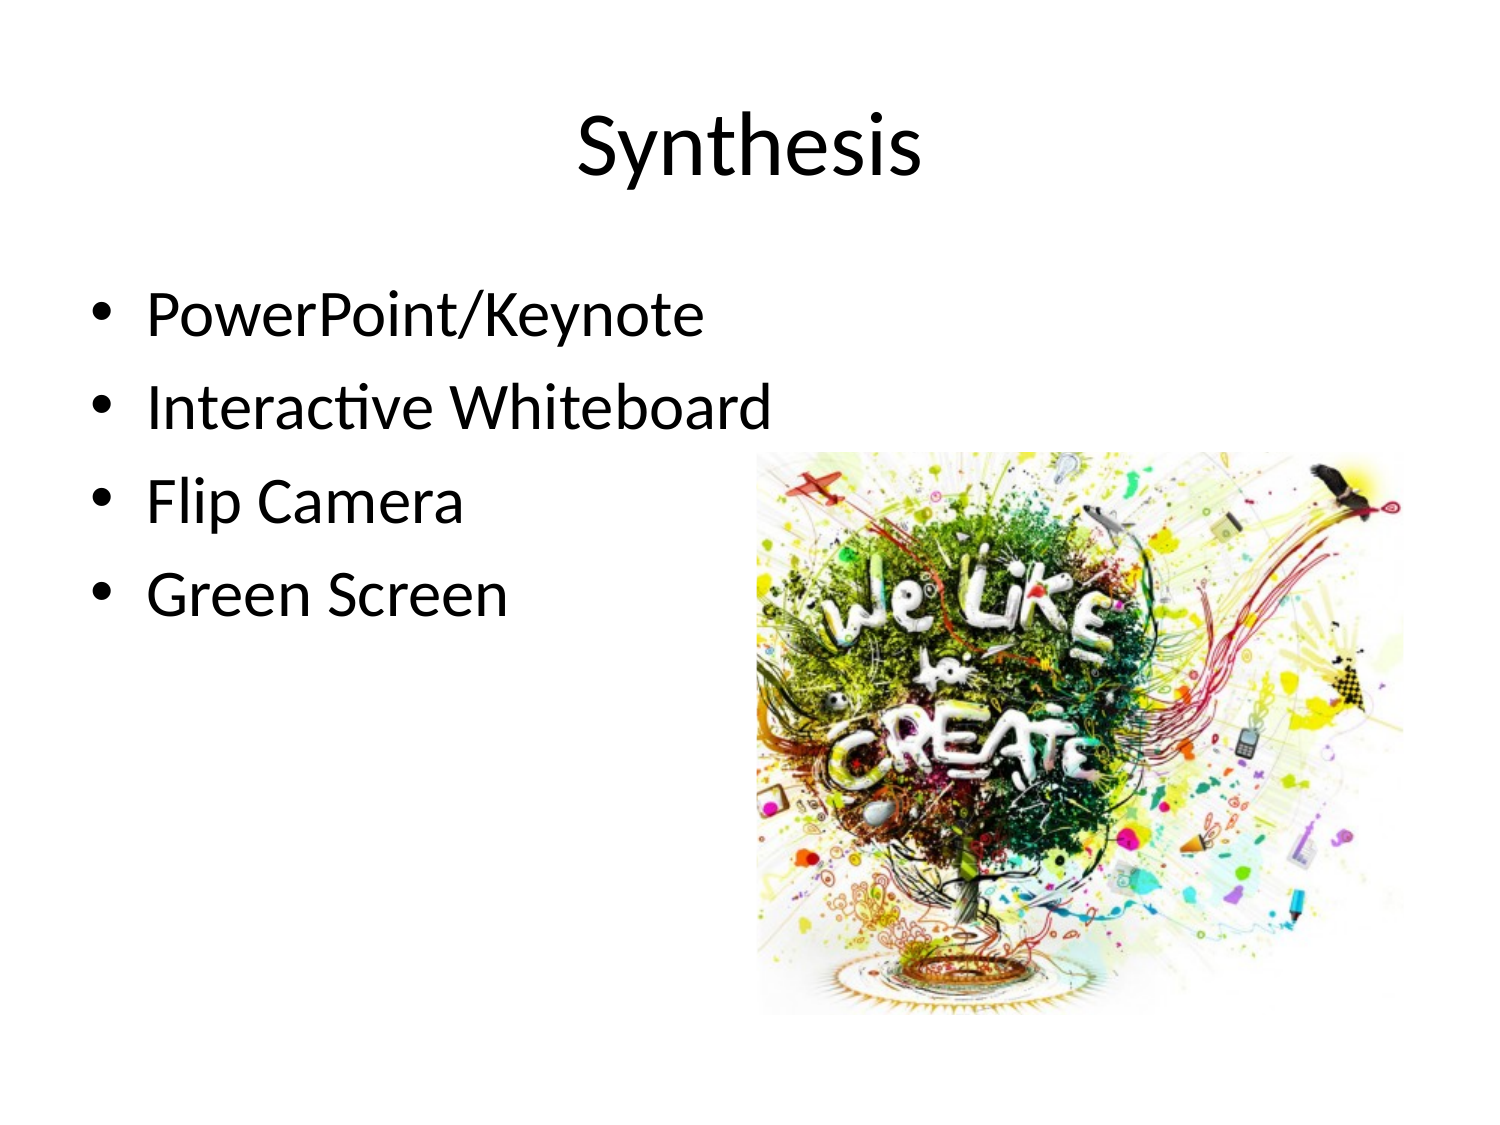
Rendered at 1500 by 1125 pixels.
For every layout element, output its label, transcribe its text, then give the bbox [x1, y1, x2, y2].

picture [756, 452, 1404, 1015]
title Synthesis [75, 45, 1425, 233]
list PowerPoint/Keynote Interactive Whiteboard Flip Camera Green Screen [75, 262, 1425, 1005]
